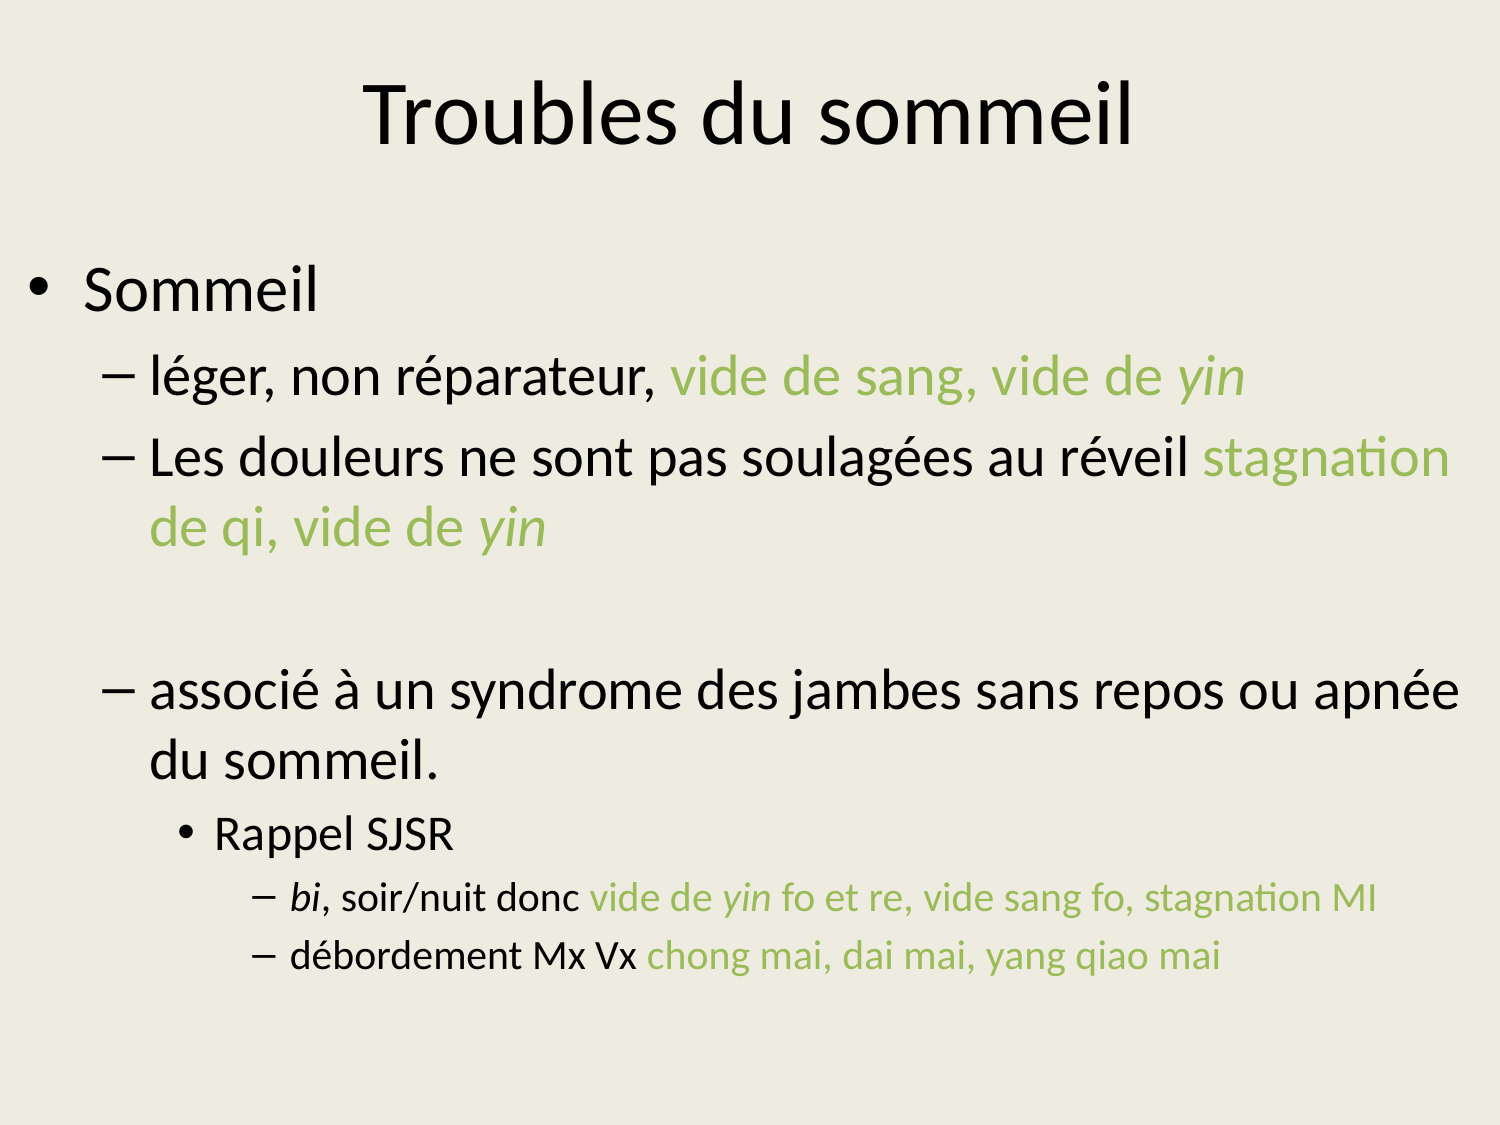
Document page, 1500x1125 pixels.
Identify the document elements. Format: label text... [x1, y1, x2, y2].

list Sommeil léger, non réparateur, vide de sang, vide de yin Les douleurs ne sont pas soulagées au réveil stagnation de qi, vide de yin associé à un syndrome des jambes sans repos ou apnée du sommeil. Rappel SJSR bi, soir/nuit donc vide de yin fo et re, vide sang fo, stagnation MI débordement Mx Vx chong mai, dai mai, yang qiao mai [12, 237, 1500, 1125]
title Troubles du sommeil [75, 45, 1425, 233]
